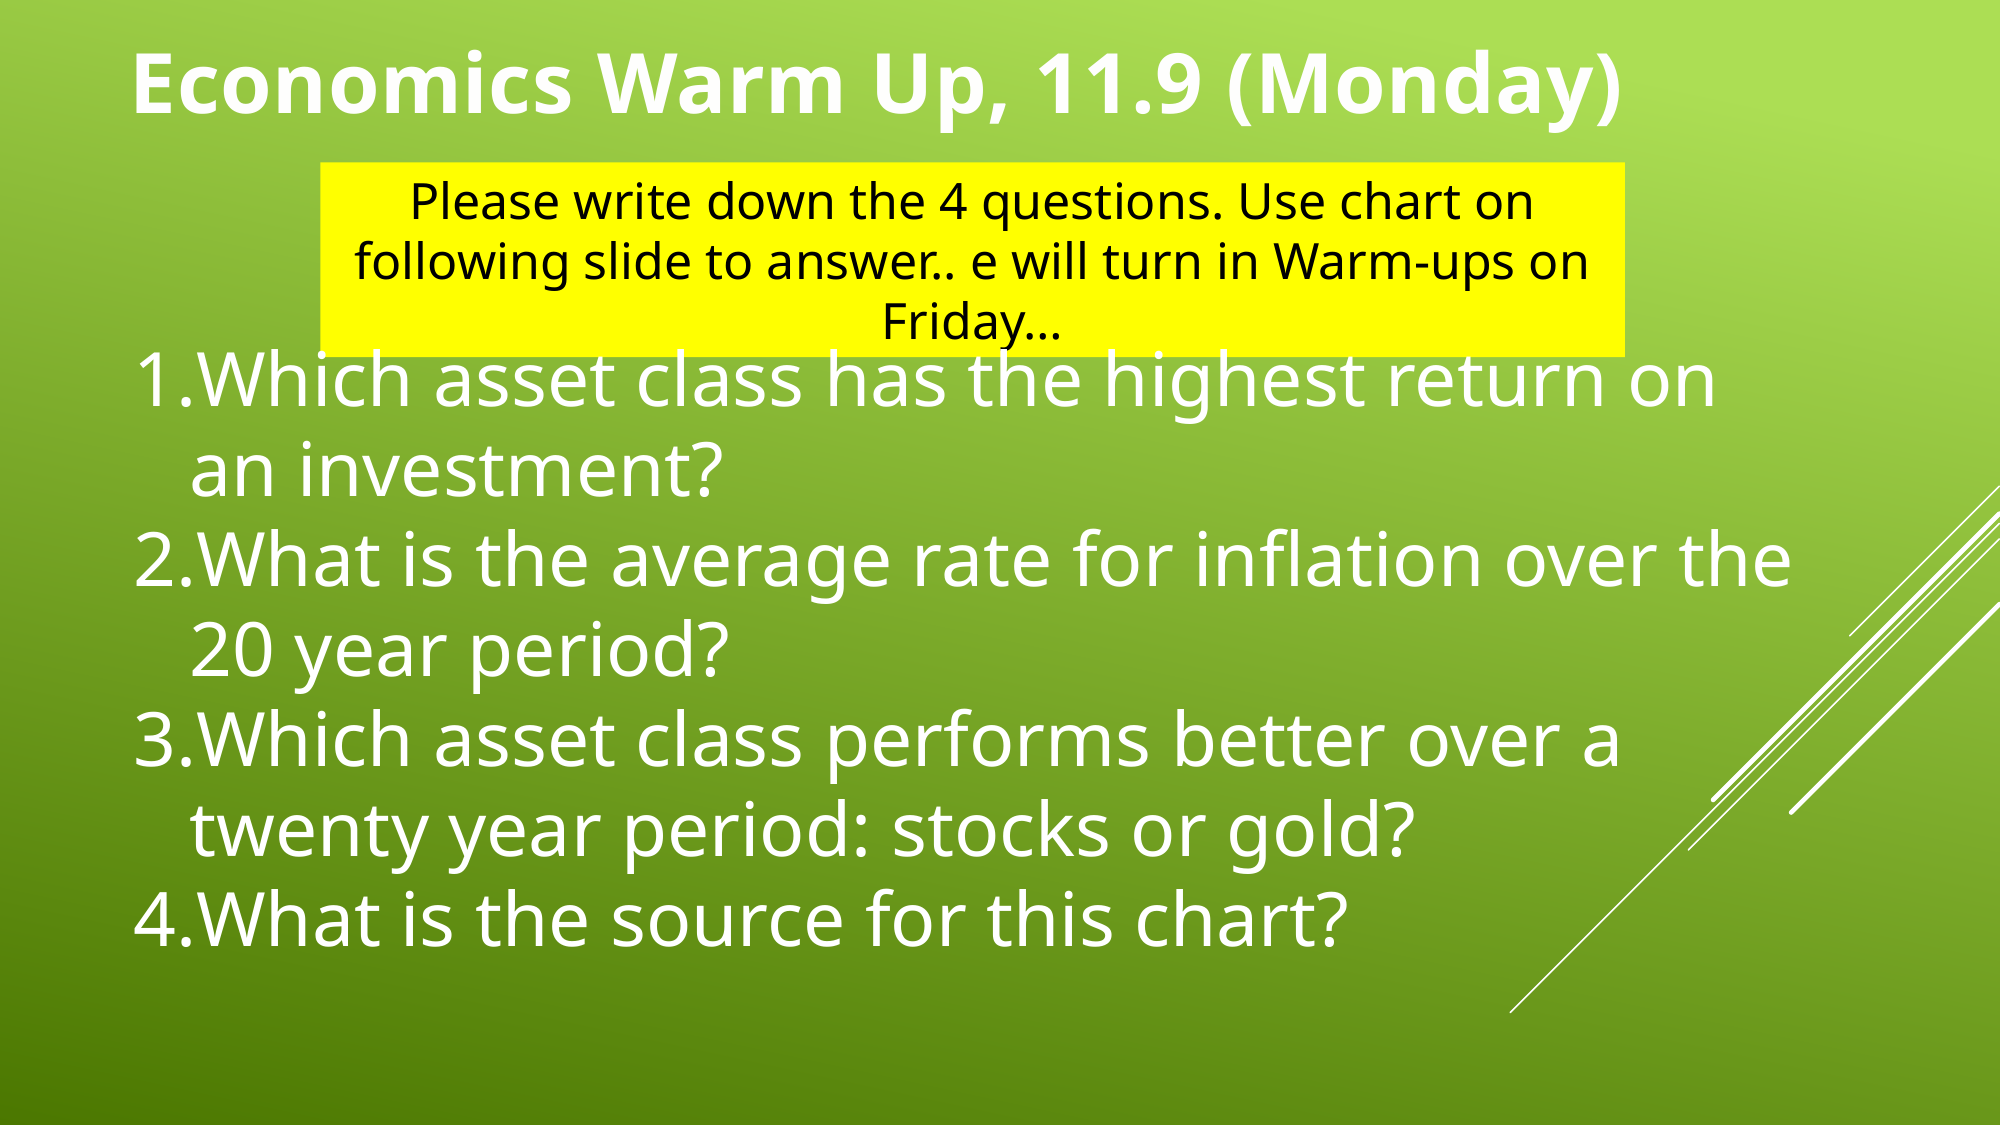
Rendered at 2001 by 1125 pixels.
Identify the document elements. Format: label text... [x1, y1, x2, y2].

text_box Please write down the 4 questions. Use chart on following slide to answer.. e will turn in Warm-ups on Friday… [320, 162, 1625, 323]
text_box Economics Warm Up, 11.9 (Monday) [118, 24, 1858, 137]
text_box Which asset class has the highest return on an investment? What is the average rate for inflation over the 20 year period? Which asset class performs better over a twenty year period: stocks or gold? What is the source for this chart? [118, 323, 1819, 1014]
